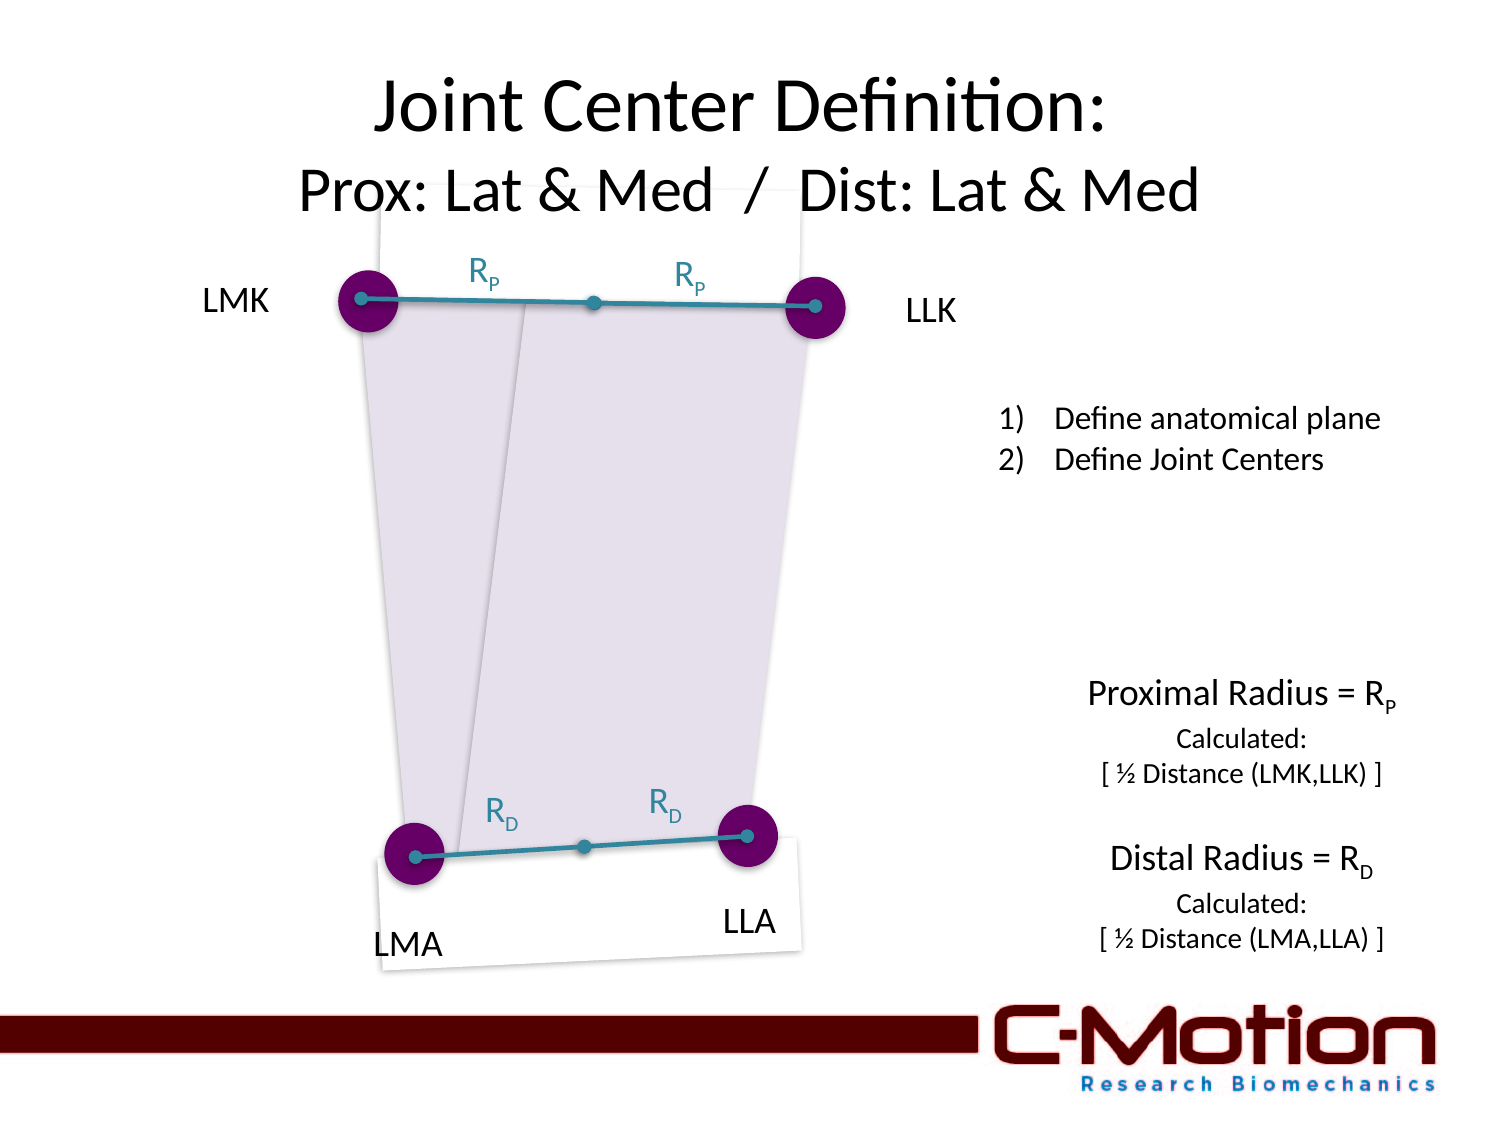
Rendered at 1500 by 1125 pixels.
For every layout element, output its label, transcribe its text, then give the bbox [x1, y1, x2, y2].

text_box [379, 187, 801, 302]
text_box Distal Radius = RD Calculated: [ ½ Distance (LMA,LLA) ] [1058, 825, 1425, 962]
picture [0, 987, 1500, 1096]
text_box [415, 846, 585, 858]
text_box LMA [358, 911, 474, 972]
text_box LLK [890, 277, 992, 337]
text_box Proximal Radius = RP Calculated: [ ½ Distance (LMK,LLK) ] [1058, 660, 1425, 797]
text_box LMK [187, 267, 288, 328]
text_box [584, 835, 748, 847]
title Joint Center Definition: Prox: Lat & Med / Dist: Lat & Med [75, 45, 1425, 233]
text_box Define anatomical plane Define Joint Centers [983, 389, 1425, 484]
text_box [804, 276, 846, 339]
text_box [338, 270, 374, 333]
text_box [379, 309, 801, 961]
